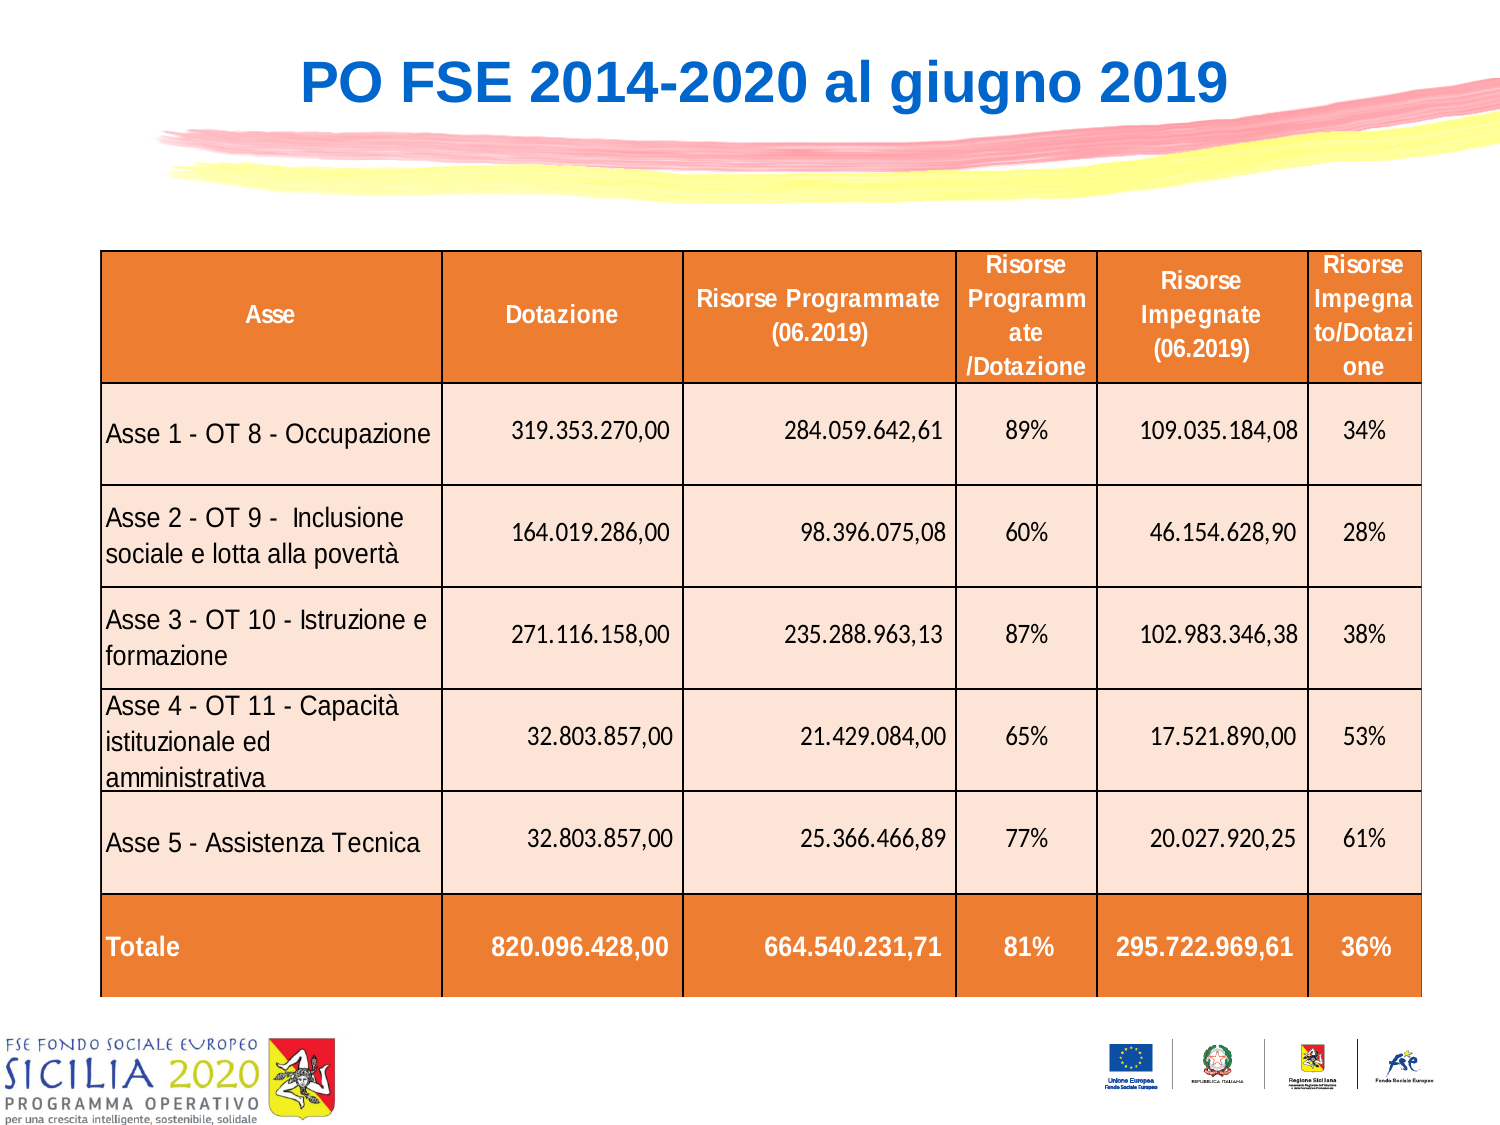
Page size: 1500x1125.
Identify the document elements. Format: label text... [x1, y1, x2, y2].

picture [0, 1031, 348, 1125]
text_box PO FSE 2014-2020 al giugno 2019 [47, 36, 1500, 122]
picture [100, 249, 1424, 1000]
picture [100, 77, 1500, 209]
picture [1080, 1034, 1447, 1107]
